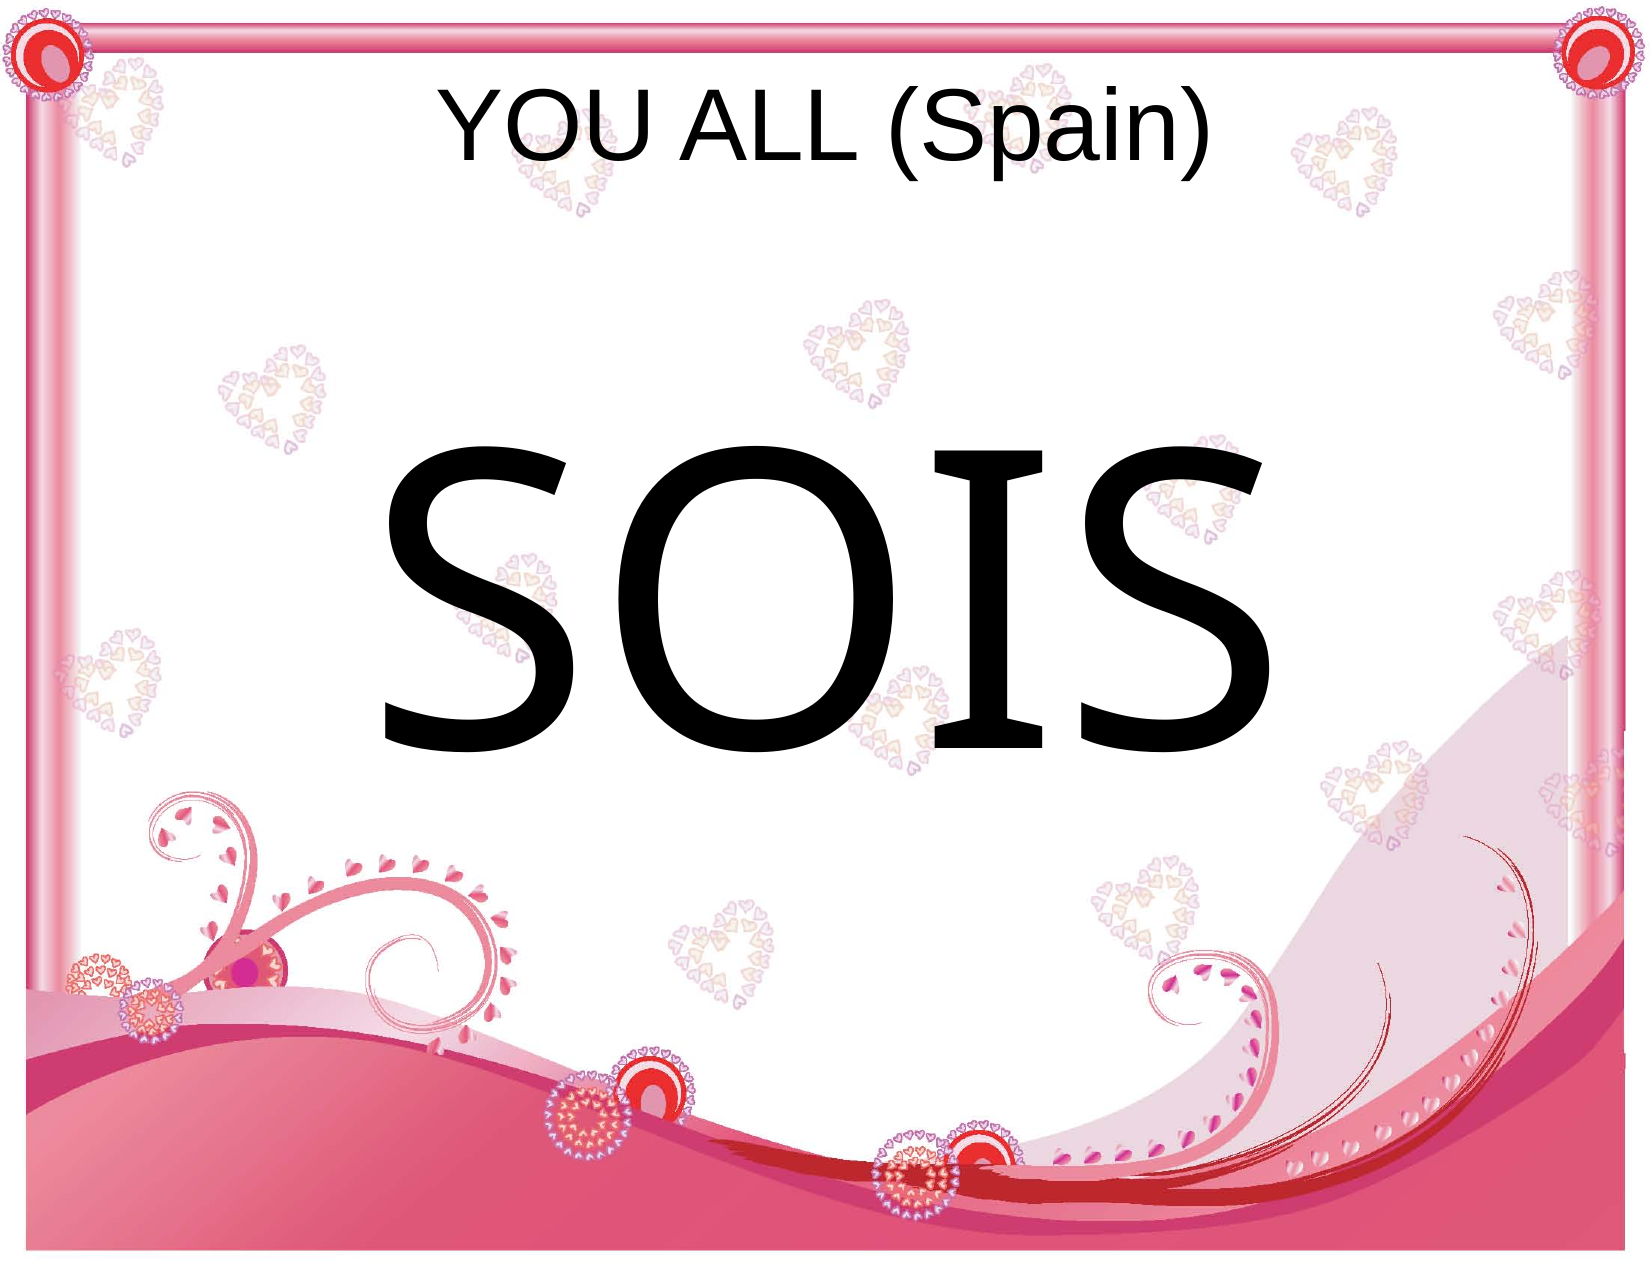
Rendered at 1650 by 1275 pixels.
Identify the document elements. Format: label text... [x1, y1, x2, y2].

title YOU ALL (Spain) [82, 51, 1568, 264]
picture [0, 0, 1650, 1275]
text_box SOIS [350, 324, 1588, 840]
